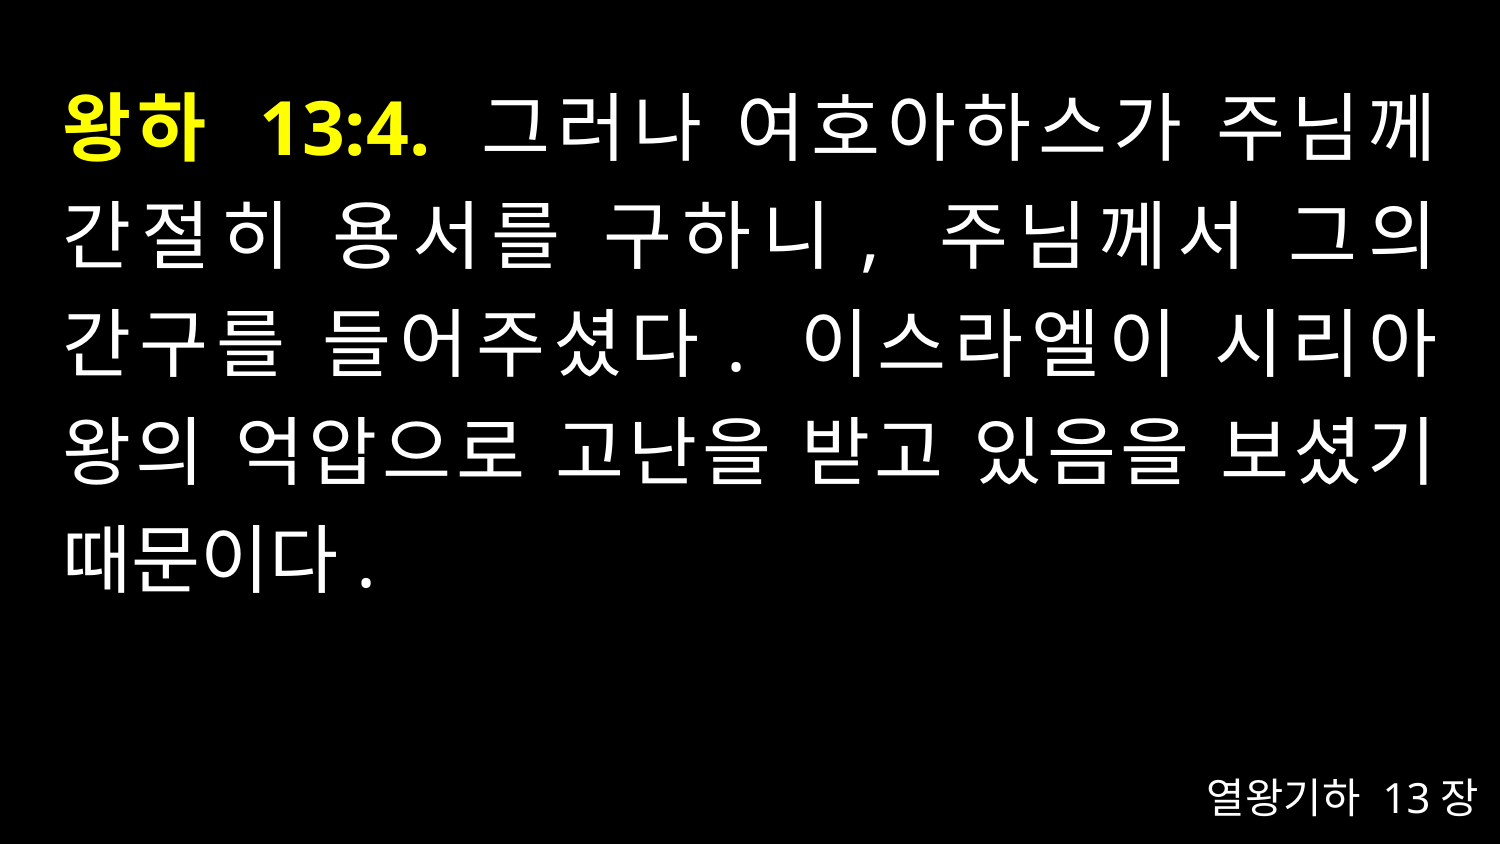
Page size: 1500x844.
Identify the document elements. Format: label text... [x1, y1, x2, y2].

title 왕하 13:4. 그러나 여호아하스가 주님께 간절히 용서를 구하니, 주님께서 그의 간구를 들어주셨다. 이스라엘이 시리아 왕의 억압으로 고난을 받고 있음을 보셨기 때문이다. [0, 0, 1500, 844]
subtitle 열왕기하 13장 [916, 770, 1500, 844]
